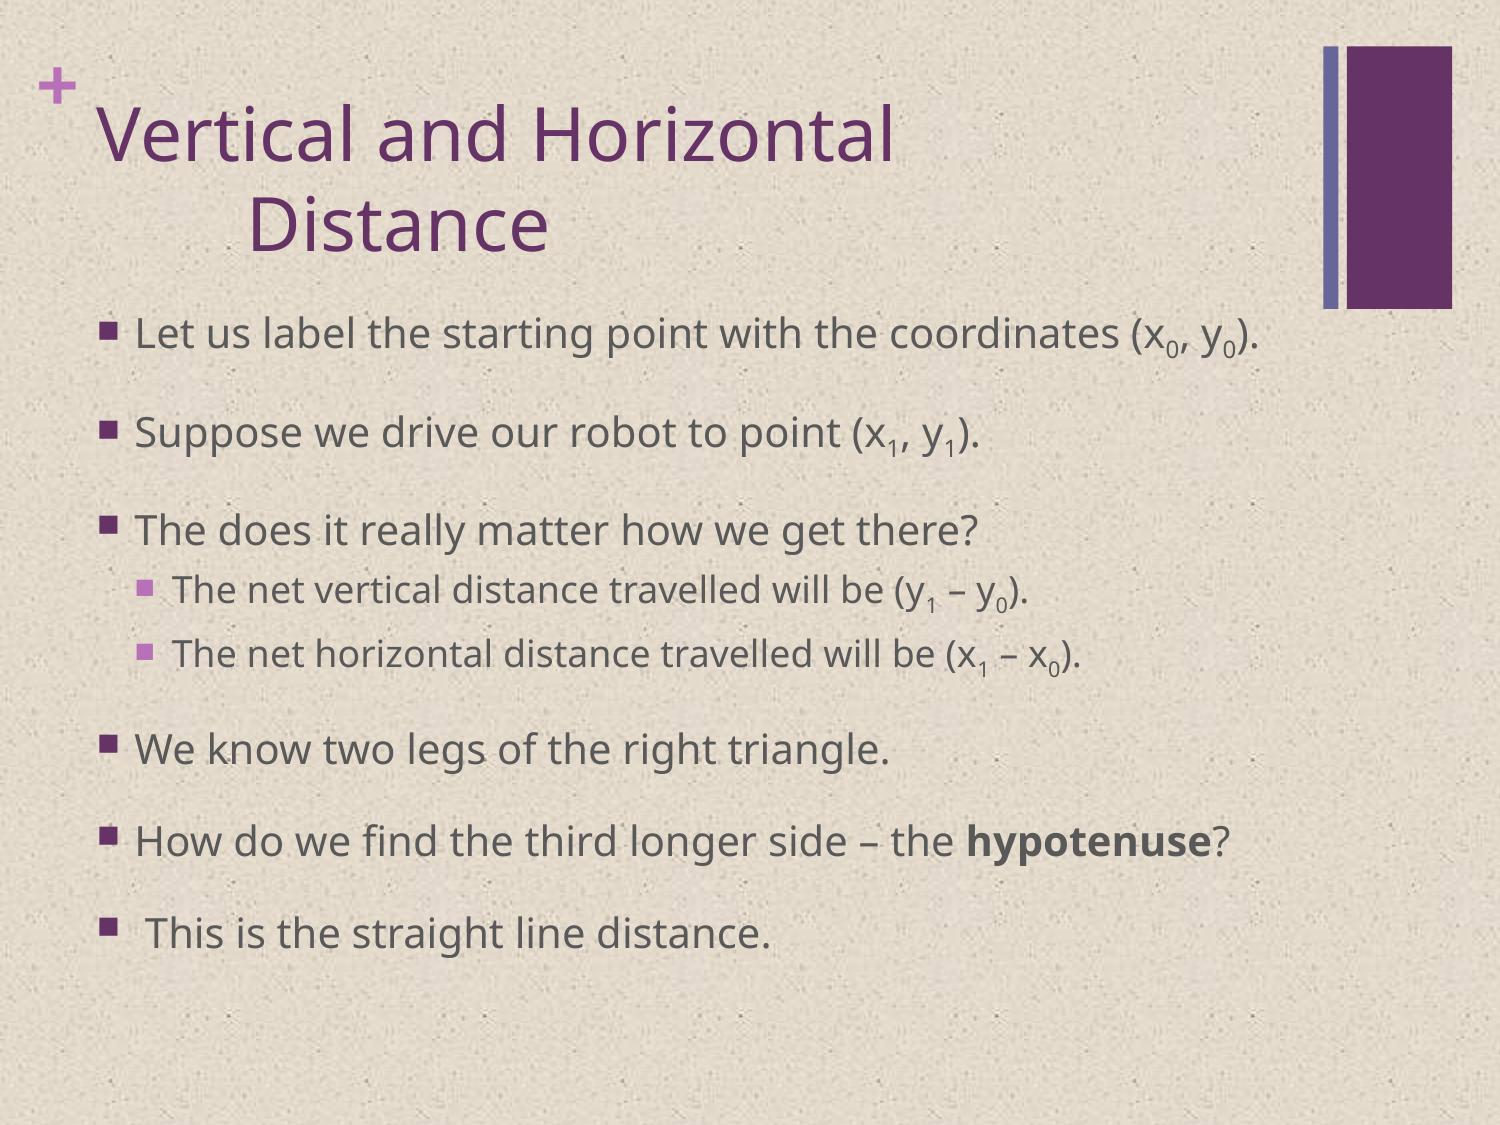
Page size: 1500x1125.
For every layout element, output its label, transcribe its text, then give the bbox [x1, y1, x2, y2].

title Vertical and Horizontal Distance [81, 79, 1322, 263]
list Let us label the starting point with the coordinates (x0, y0). Suppose we drive our robot to point (x1, y1). The does it really matter how we get there? The net vertical distance travelled will be (y1 – y0). The net horizontal distance travelled will be (x1 – x0). We know two legs of the right triangle. How do we find the third longer side – the hypotenuse? This is the straight line distance. [81, 299, 1322, 1072]
picture [0, 0, 1500, 1125]
